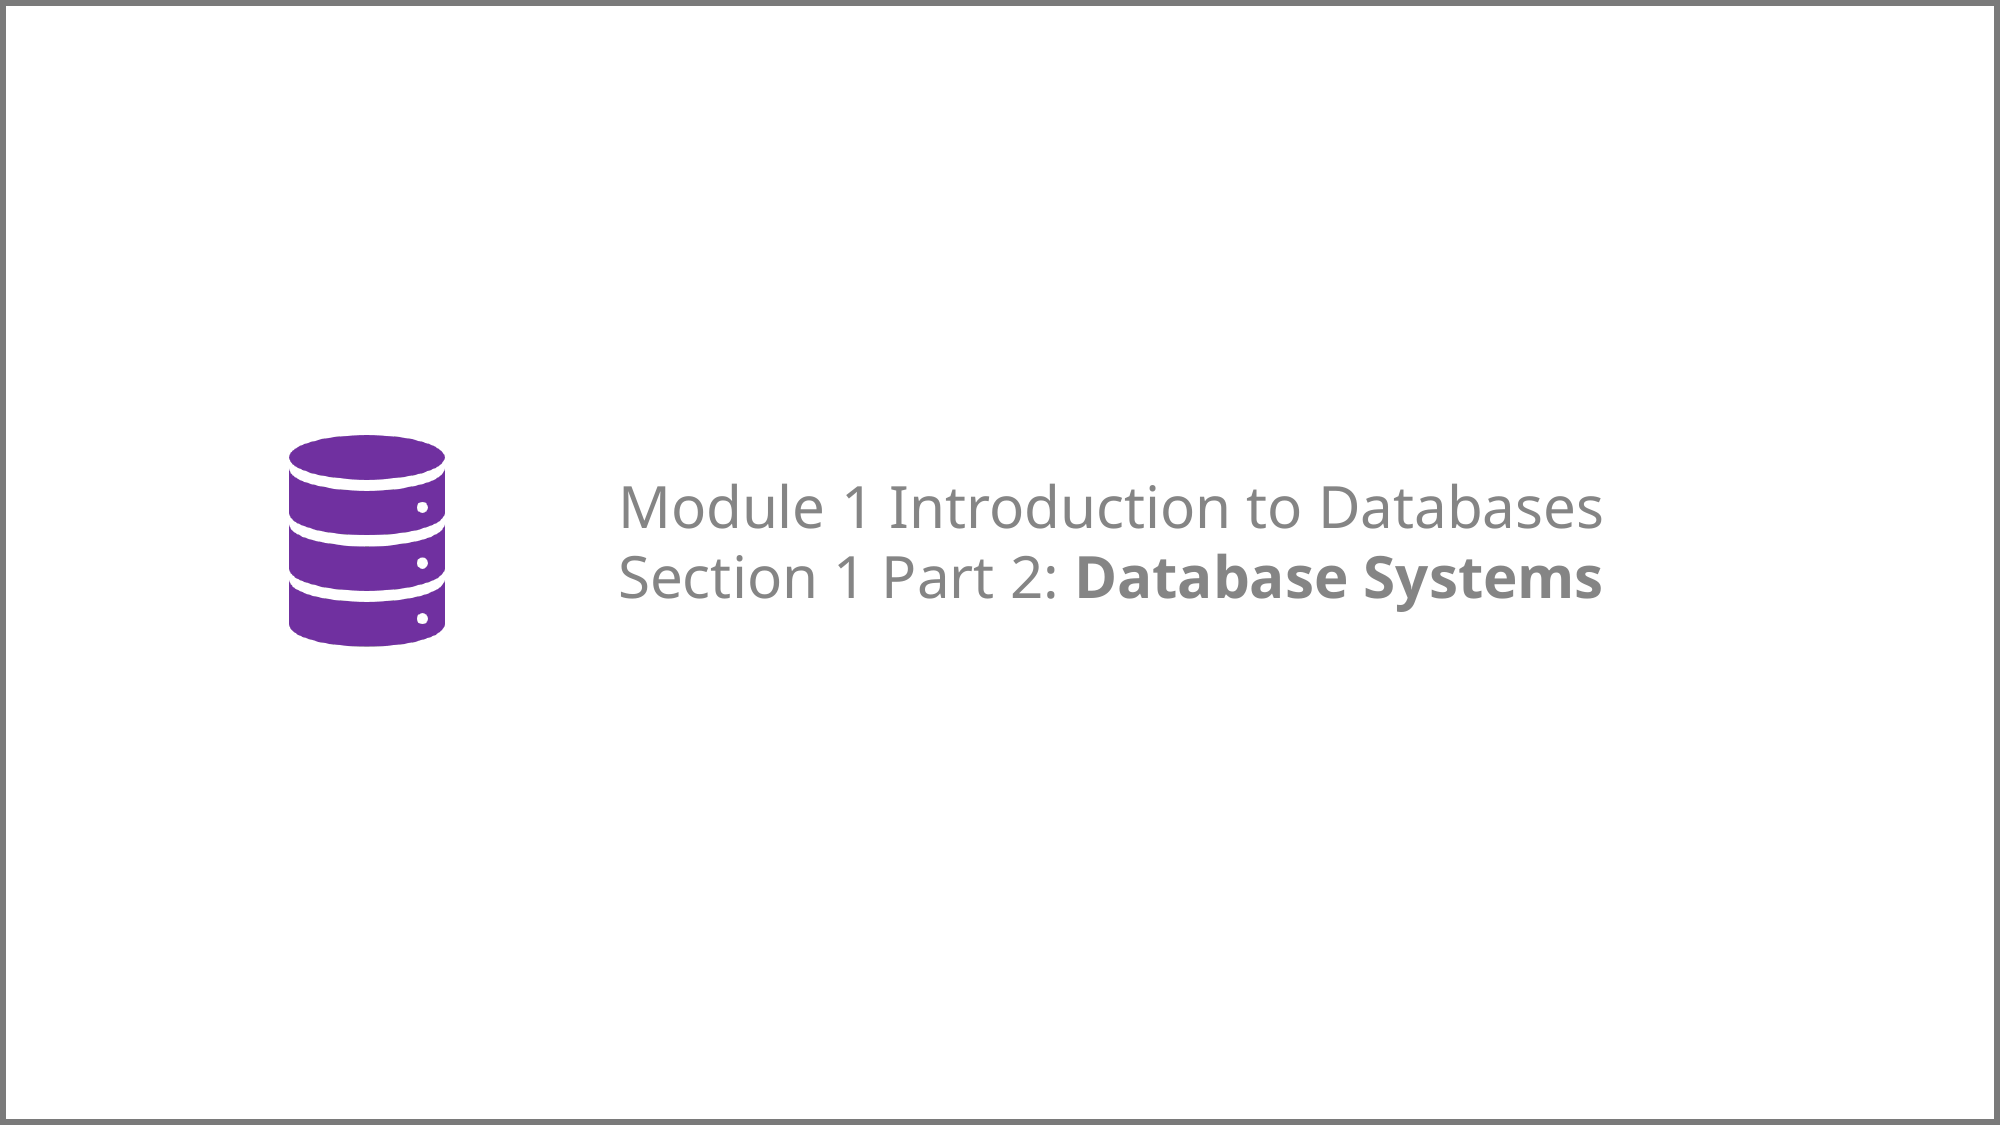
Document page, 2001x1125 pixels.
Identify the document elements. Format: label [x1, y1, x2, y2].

text_box [0, 0, 2000, 1125]
picture [233, 407, 500, 674]
